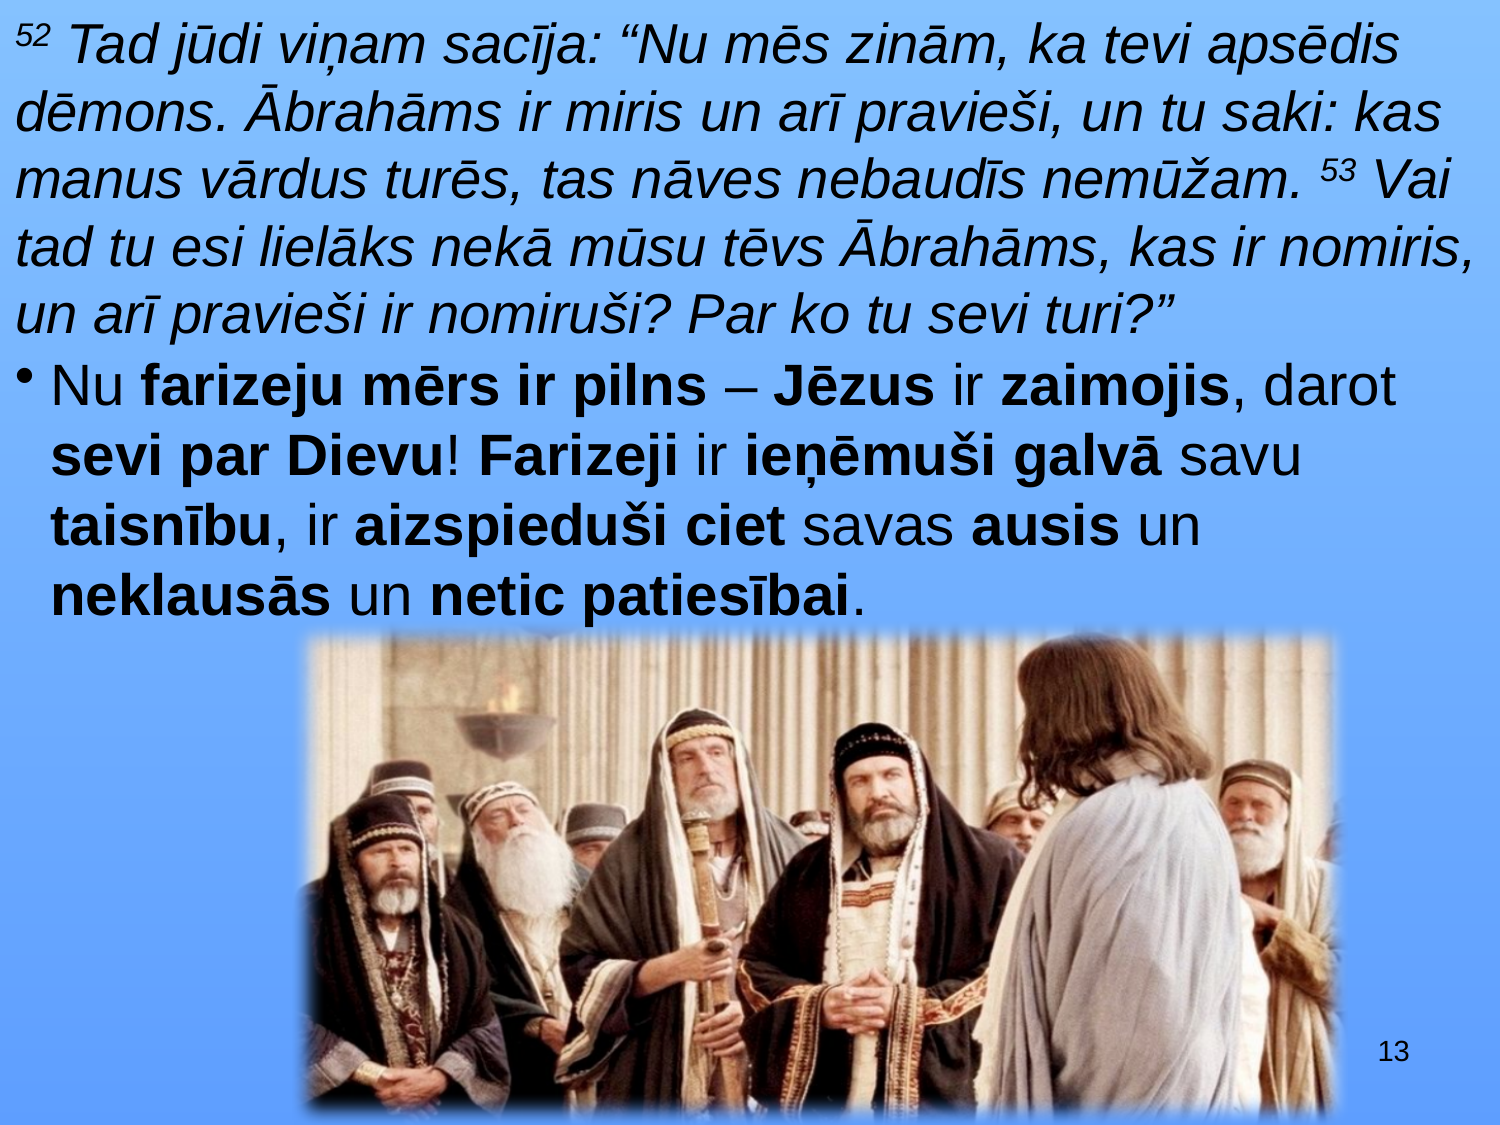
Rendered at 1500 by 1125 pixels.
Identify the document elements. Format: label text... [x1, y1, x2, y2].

picture [292, 620, 1348, 1125]
slide_number 13 [1353, 1024, 1426, 1103]
list 52 Tad jūdi viņam sacīja: “Nu mēs zinām, ka tevi apsēdis dēmons. Ābrahāms ir miris un arī pravieši, un tu saki: kas manus vārdus turēs, tas nāves nebaudīs nemūžam. 53 Vai tad tu esi lielāks nekā mūsu tēvs Ābrahāms, kas ir nomiris, un arī pravieši ir nomiruši? Par ko tu sevi turi?” [0, 0, 1500, 178]
text_box Nu farizeju mērs ir pilns – Jēzus ir zaimojis, darot sevi par Dievu! Farizeji ir ieņēmuši galvā savu taisnību, ir aizspieduši ciet savas ausis un neklausās un netic patiesībai. [0, 339, 1500, 635]
